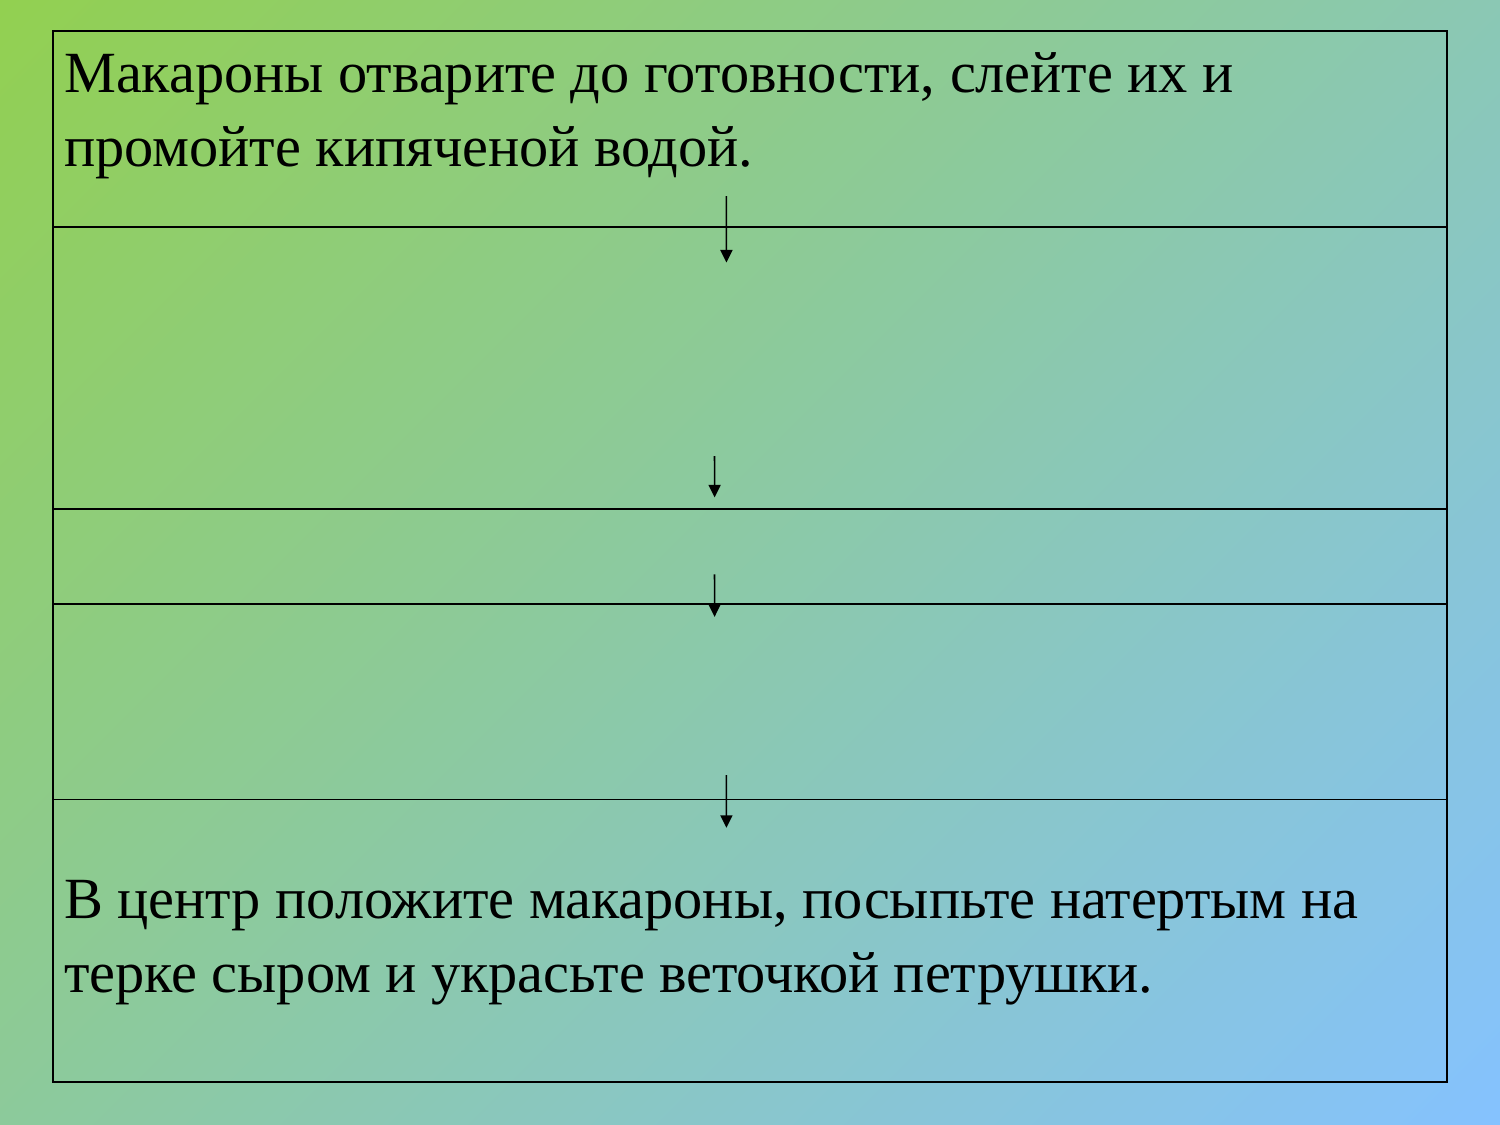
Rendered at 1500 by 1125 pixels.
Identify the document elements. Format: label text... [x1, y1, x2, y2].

text_box [720, 196, 733, 263]
table_cell В центр положите макароны, посыпьте натертым на терке сыром и украсьте веточкой петрушки. [54, 800, 1446, 1081]
table_cell [54, 510, 1446, 603]
table_cell [54, 605, 1446, 799]
text_box [708, 456, 721, 498]
text_box [708, 574, 721, 617]
table_cell [54, 228, 1446, 508]
table_header Макароны отварите до готовности, слейте их и промойте кипяченой водой. [54, 32, 1446, 226]
text_box [720, 775, 733, 828]
